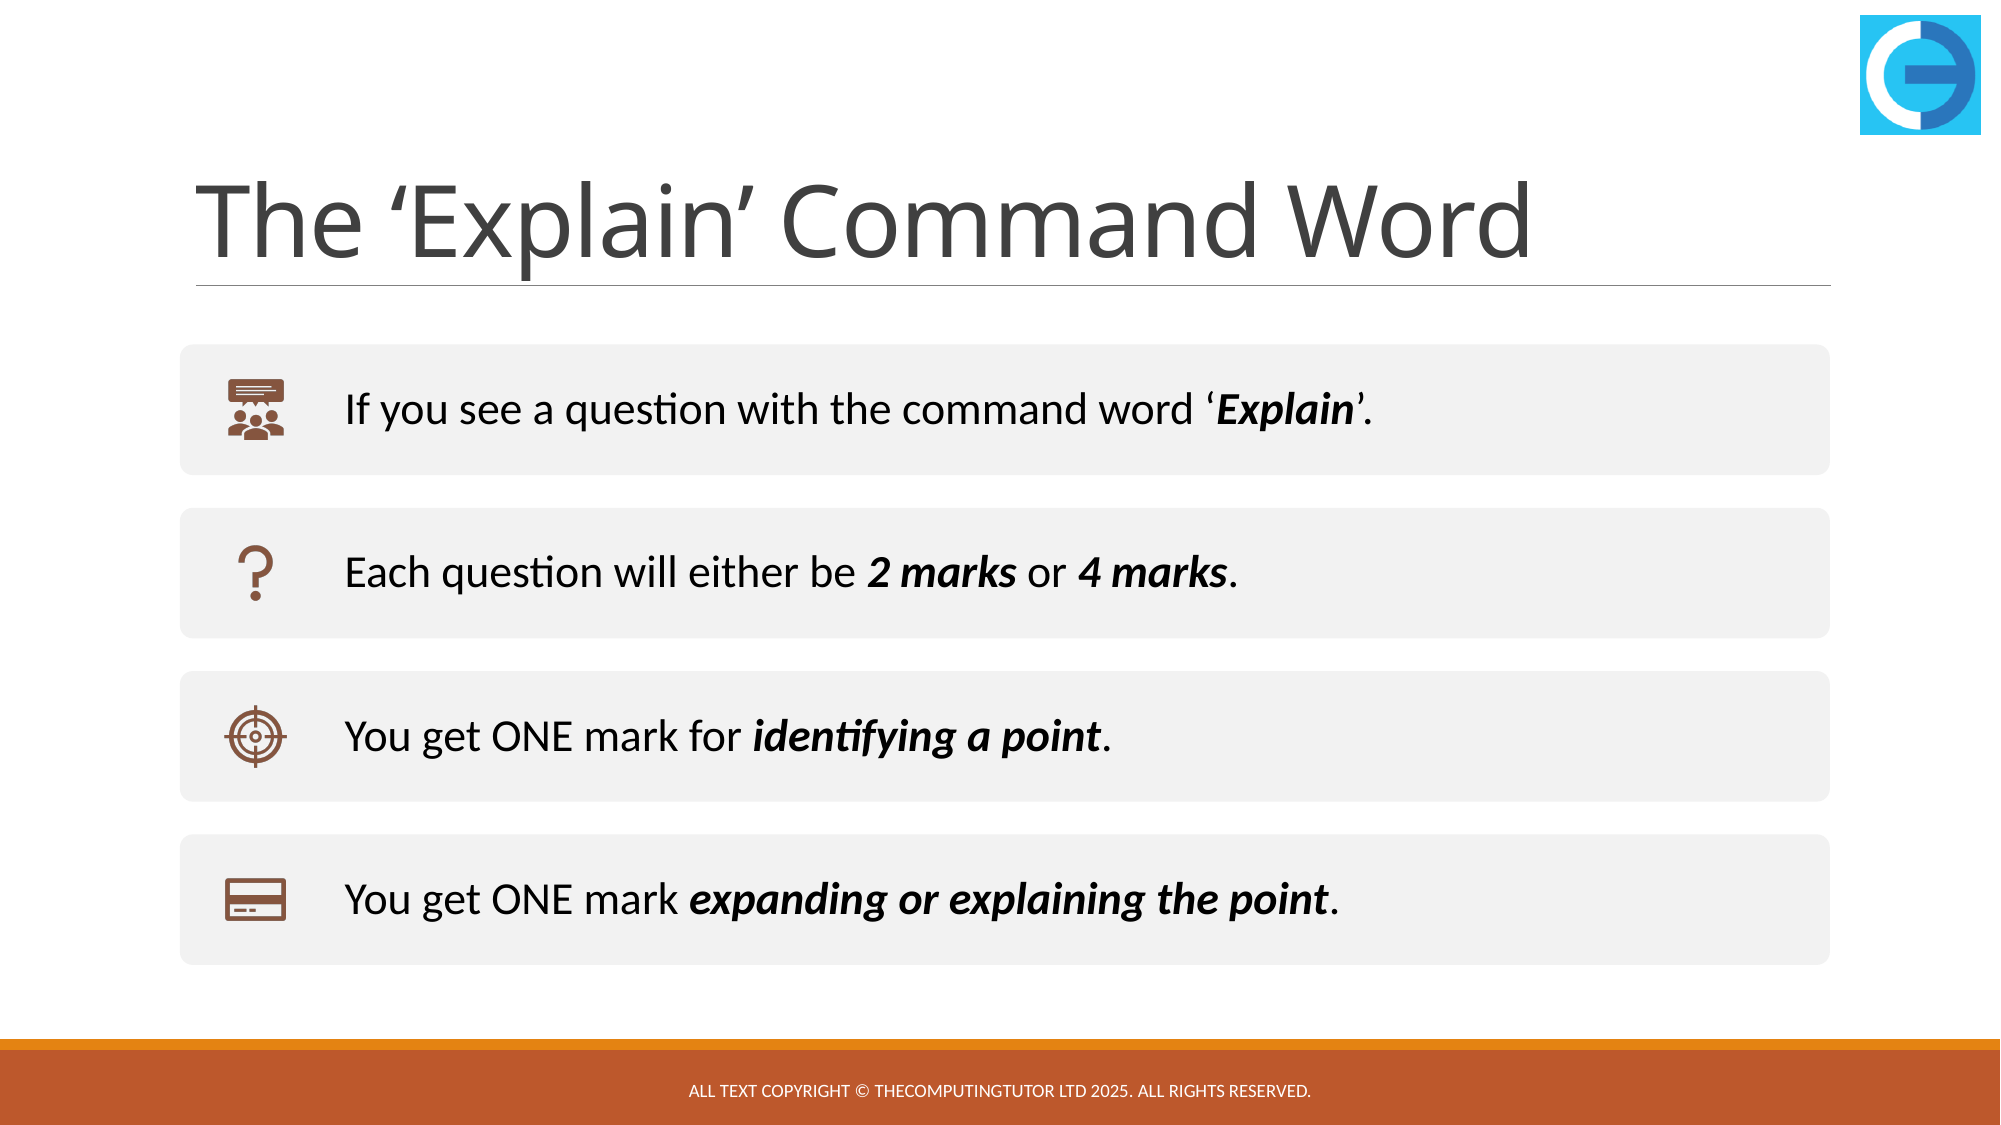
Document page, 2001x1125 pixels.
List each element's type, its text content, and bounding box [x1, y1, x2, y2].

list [179, 343, 1831, 966]
footer All text copyright © TheComputingTutor Ltd 2025. All rights Reserved. [604, 1059, 1396, 1120]
title The ‘Explain’ Command Word [180, 47, 1830, 285]
picture [1860, 15, 1981, 135]
